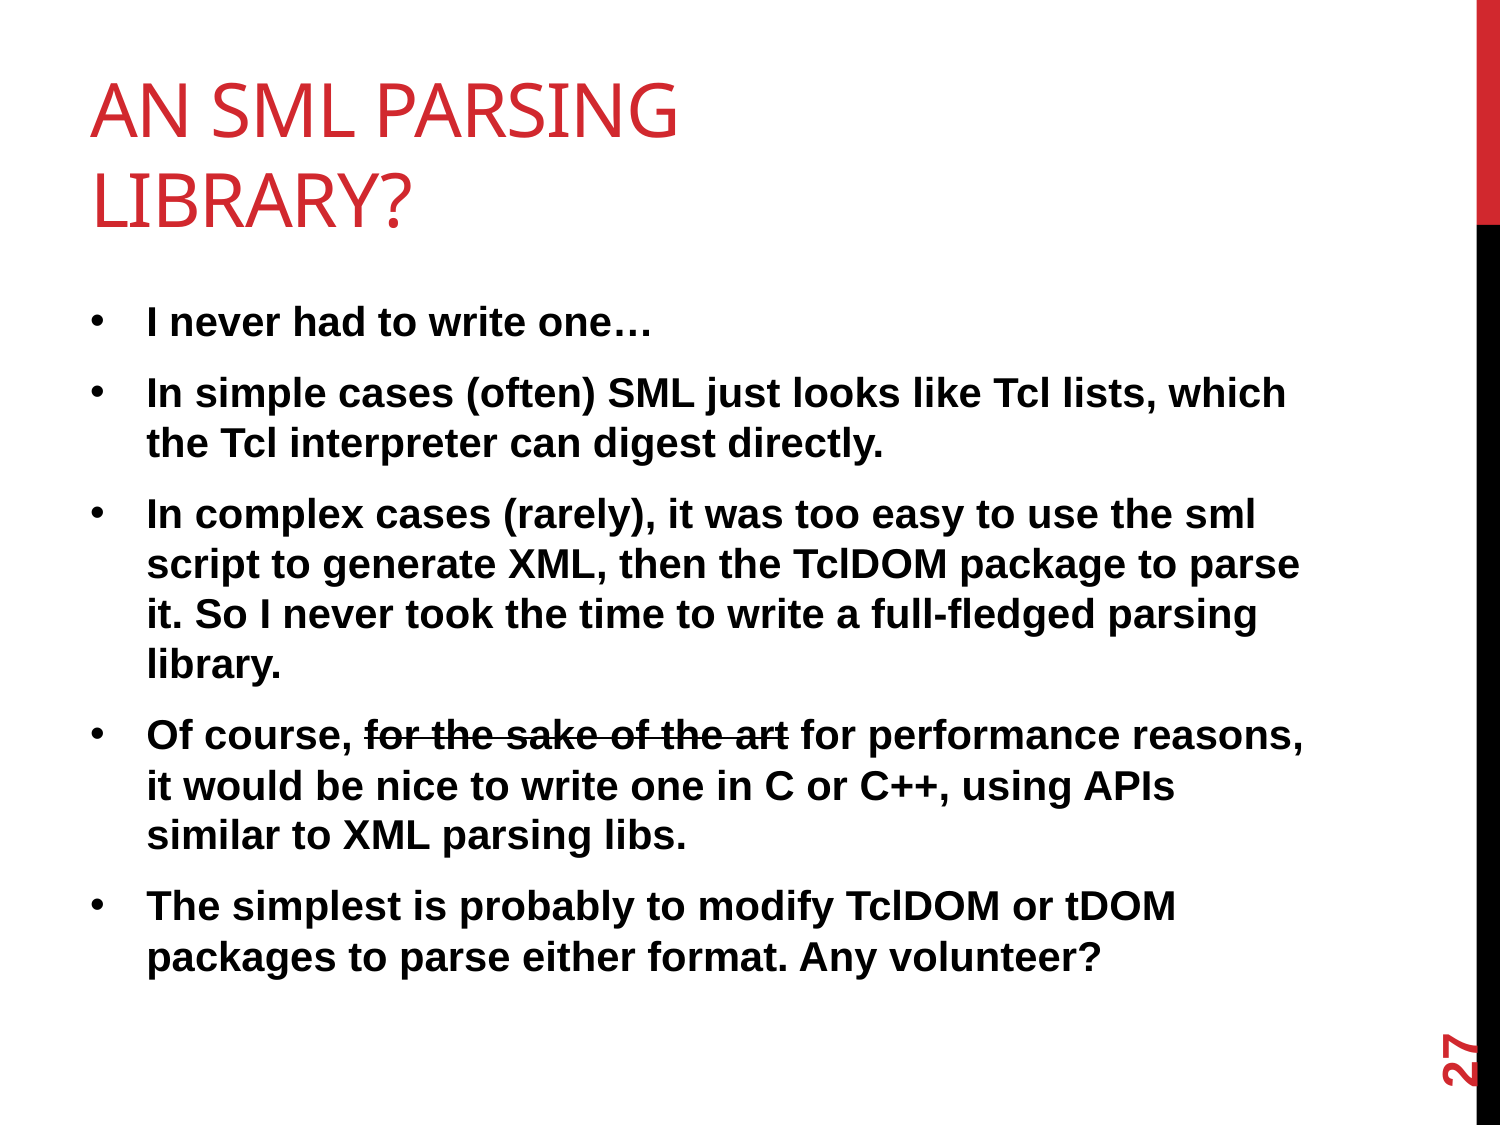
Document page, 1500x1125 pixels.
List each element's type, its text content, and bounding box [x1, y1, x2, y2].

slide_number 27 [1427, 887, 1488, 1104]
title An SML parsing library? [75, 25, 1025, 250]
list I never had to write one… In simple cases (often) SML just looks like Tcl lists, which the Tcl interpreter can digest directly. In complex cases (rarely), it was too easy to use the sml script to generate XML, then the TclDOM package to parse it. So I never took the time to write a full-fledged parsing library. Of course, for the sake of the art for performance reasons, it would be nice to write one in C or C++, using APIs similar to XML parsing libs. The simplest is probably to modify TclDOM or tDOM packages to parse either format. Any volunteer? [75, 287, 1325, 1005]
